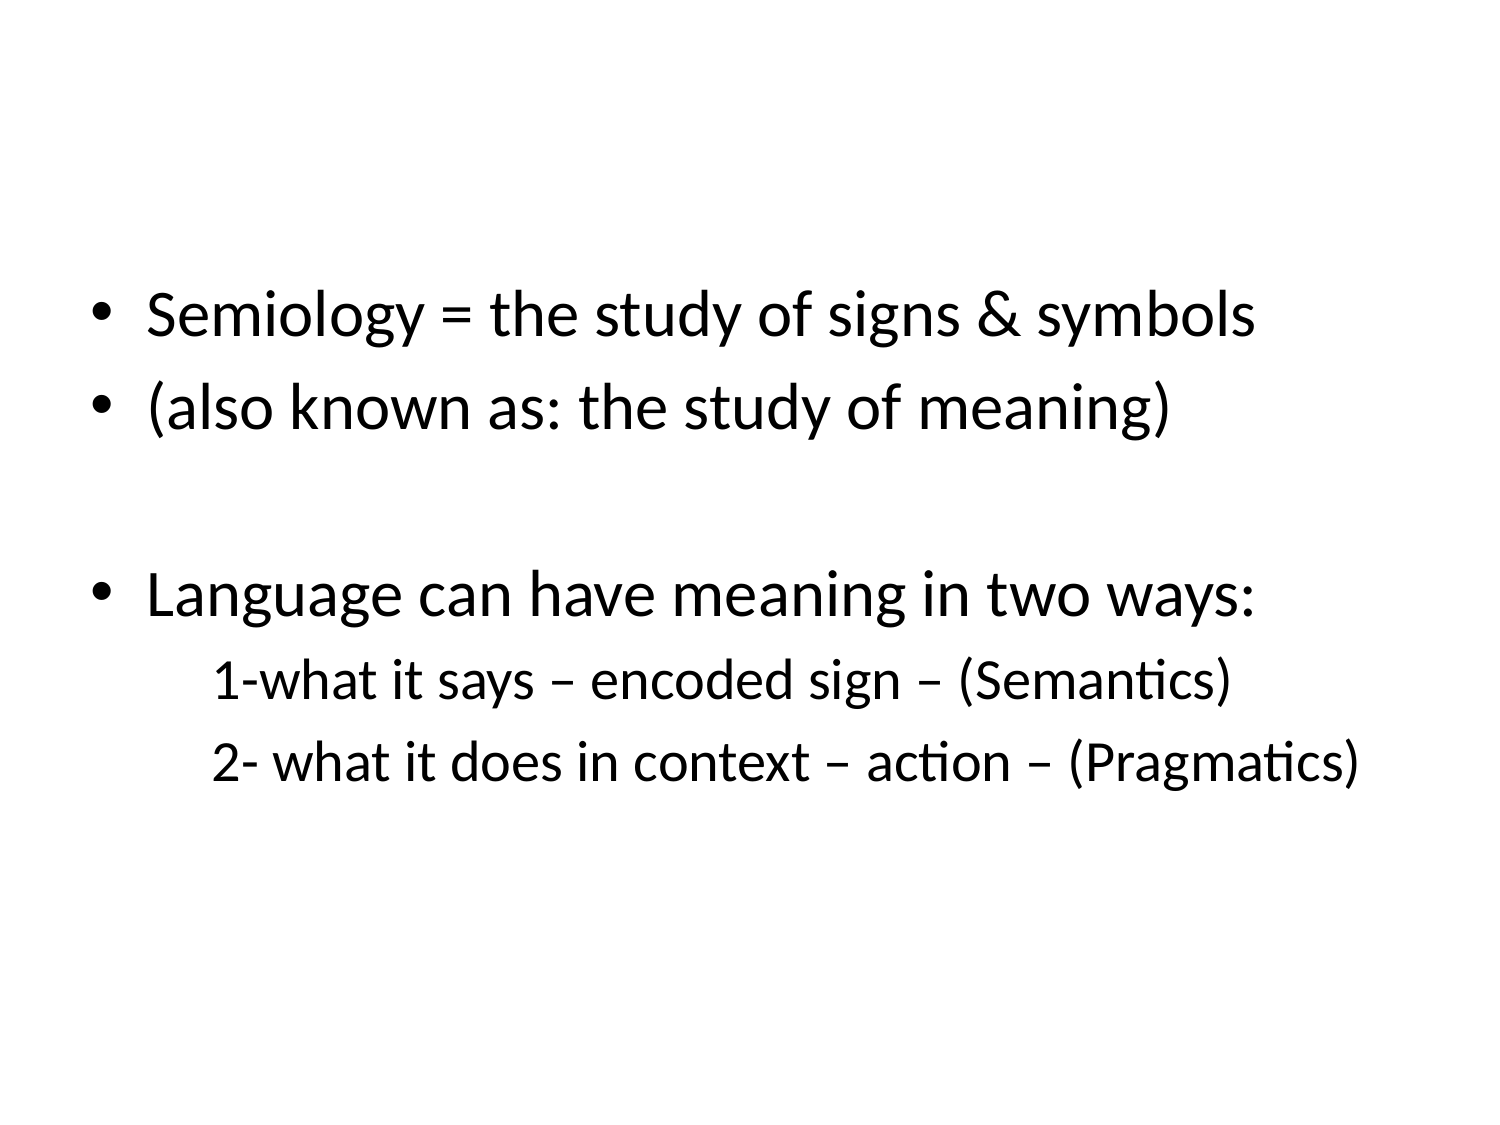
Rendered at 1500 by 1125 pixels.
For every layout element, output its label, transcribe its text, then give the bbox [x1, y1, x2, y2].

list Semiology = the study of signs & symbols (also known as: the study of meaning) Language can have meaning in two ways: 1-what it says – encoded sign – (Semantics) 2- what it does in context – action – (Pragmatics) [75, 262, 1425, 1005]
